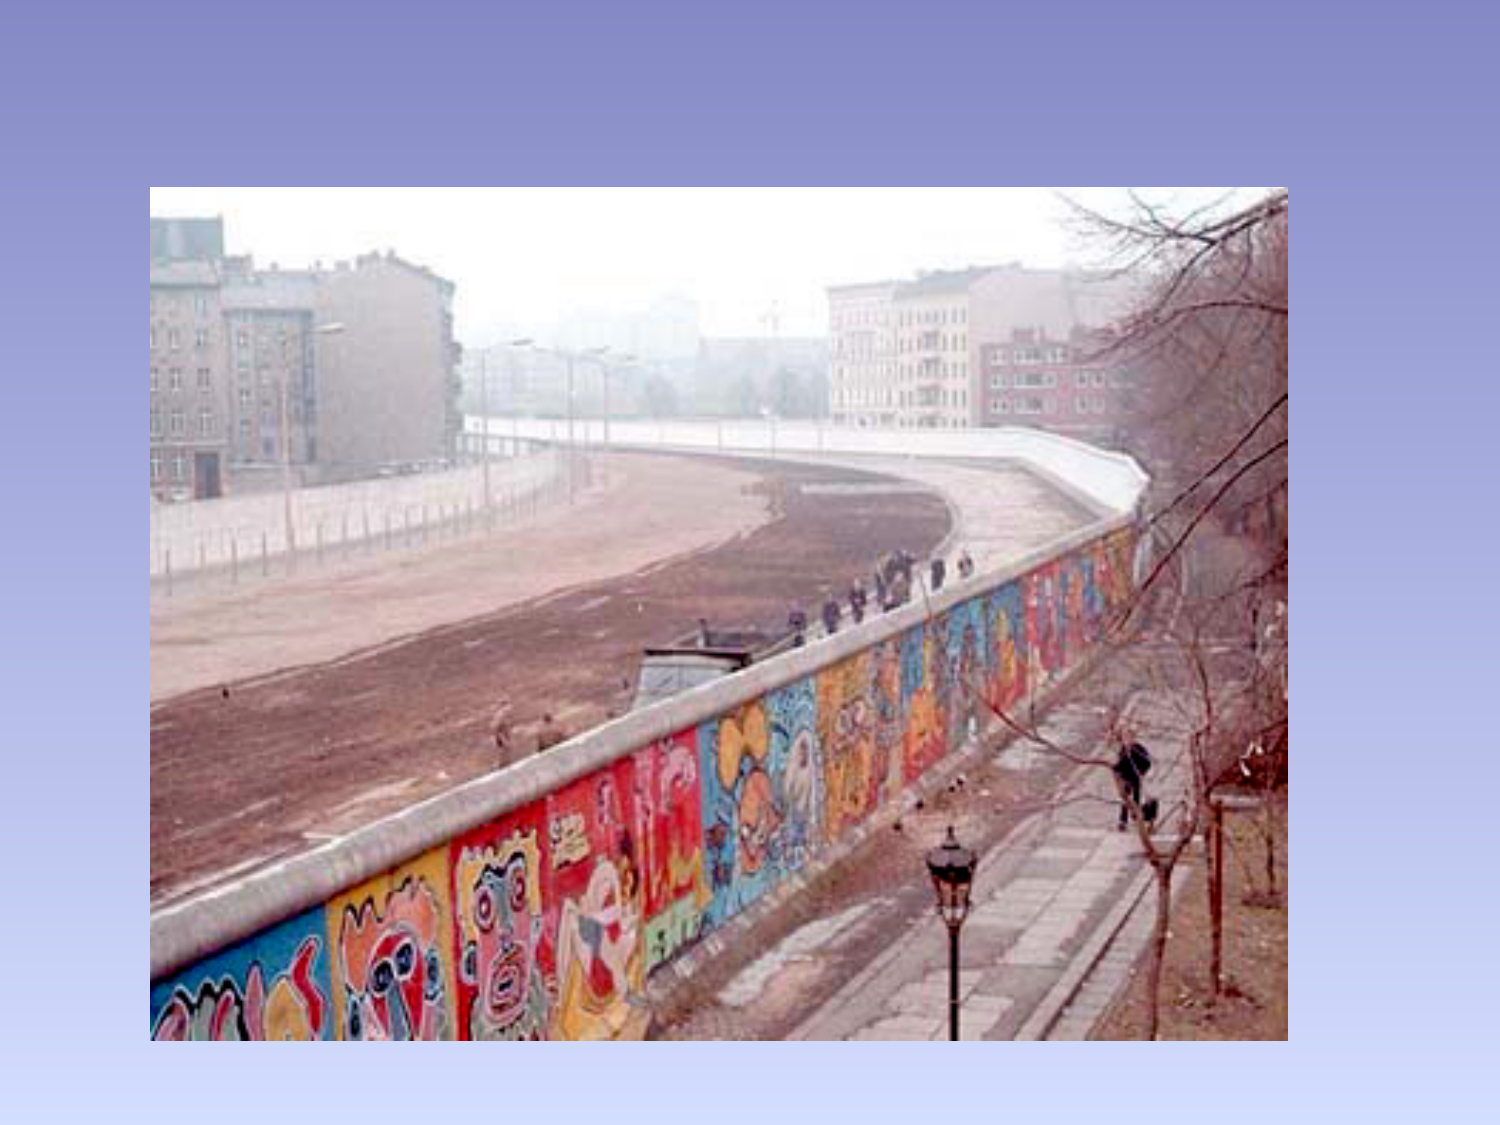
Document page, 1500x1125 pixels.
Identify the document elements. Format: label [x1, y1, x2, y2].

picture [149, 187, 1288, 1041]
